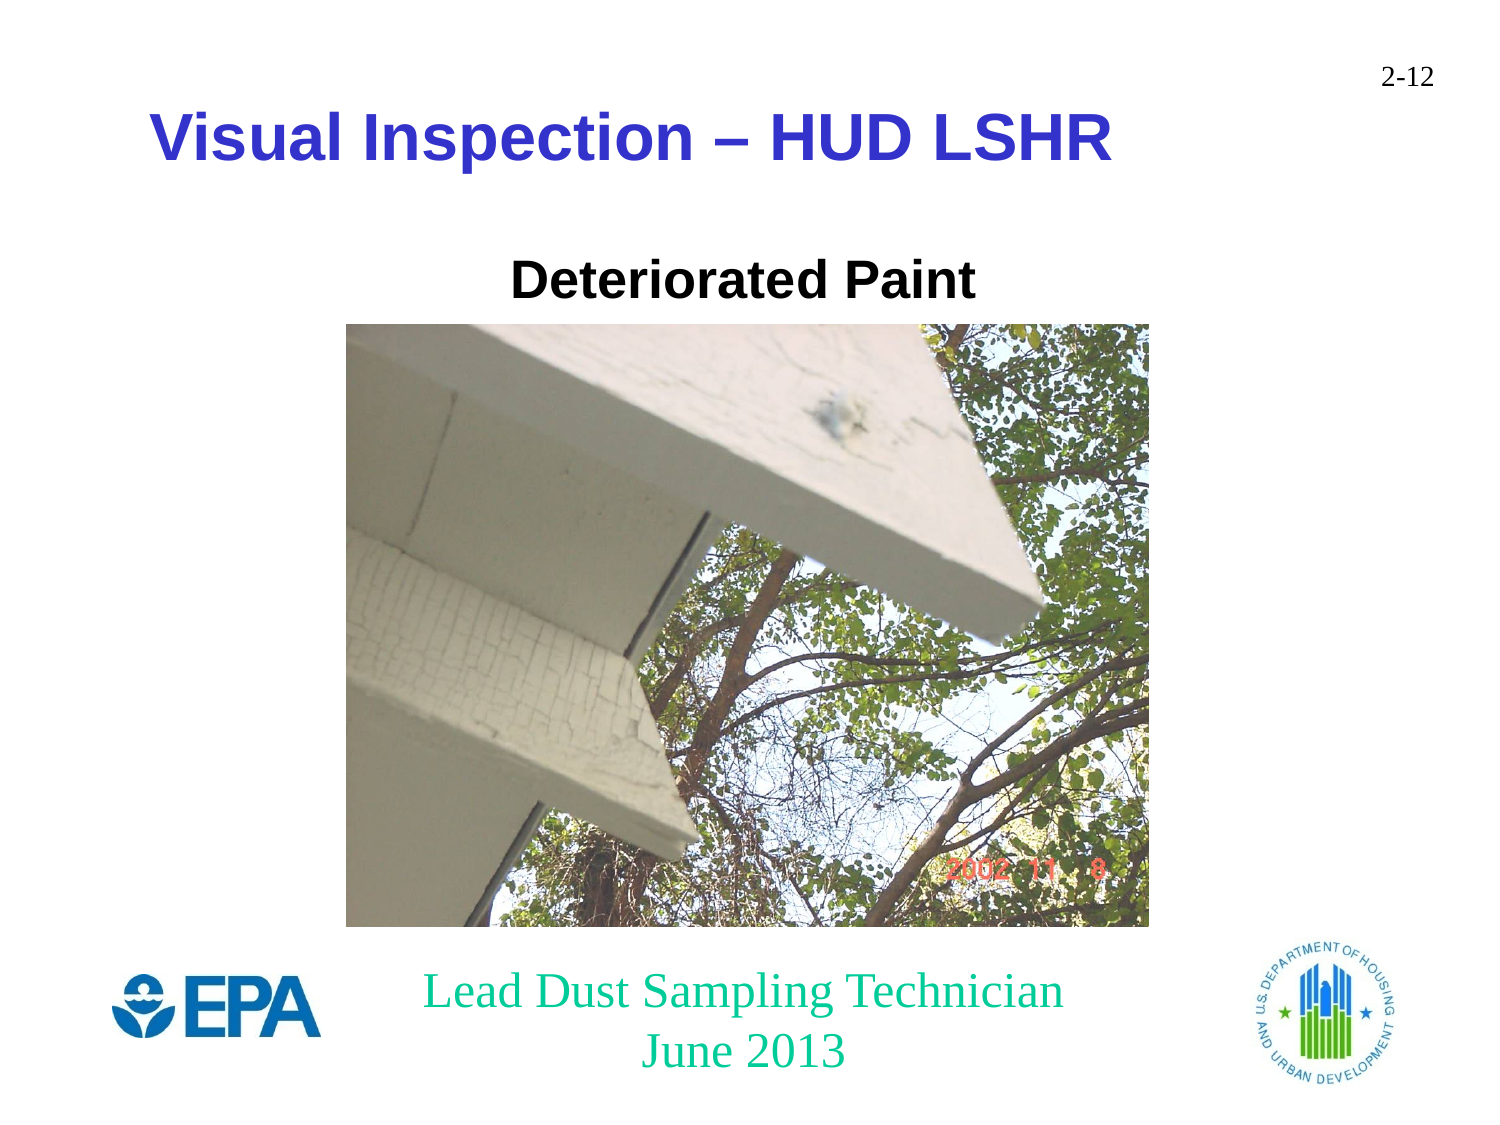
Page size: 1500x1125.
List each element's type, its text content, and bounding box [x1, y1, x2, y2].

title Visual Inspection – HUD LSHR [134, 40, 1310, 228]
picture [346, 324, 1150, 927]
picture [1250, 937, 1400, 1088]
text_box Deteriorated Paint [231, 237, 1257, 317]
picture [112, 974, 321, 1038]
